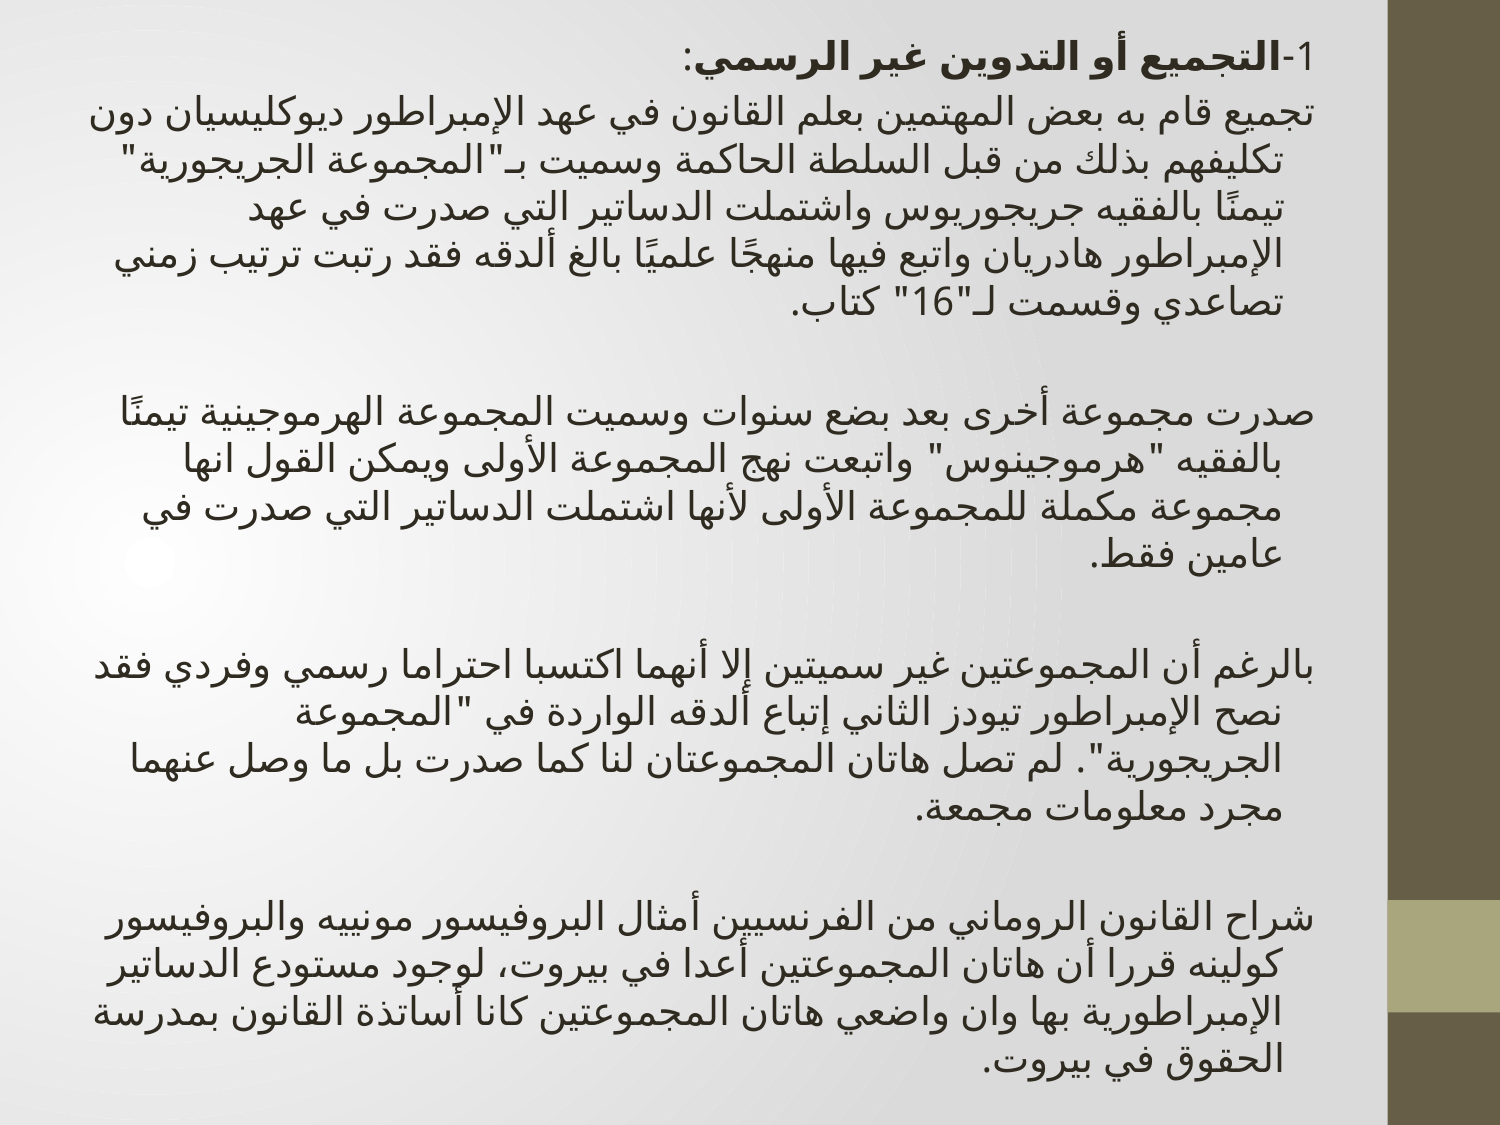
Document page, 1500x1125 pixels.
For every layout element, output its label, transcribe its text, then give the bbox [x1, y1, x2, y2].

list 1-التجميع أو التدوين غير الرسمي: تجميع قام به بعض المهتمين بعلم القانون في عهد الإمبراطور ديوكليسيان دون تكليفهم بذلك من قبل السلطة الحاكمة وسميت بـ"المجموعة الجريجورية" تيمنًا بالفقيه جريجوريوس واشتملت الدساتير التي صدرت في عهد الإمبراطور هادريان واتبع فيها منهجًا علميًا بالغ ألدقه فقد رتبت ترتيب زمني تصاعدي وقسمت لـ"16" كتاب. صدرت مجموعة أخرى بعد بضع سنوات وسميت المجموعة الهرموجينية تيمنًا بالفقيه "هرموجينوس" واتبعت نهج المجموعة الأولى ويمكن القول انها مجموعة مكملة للمجموعة الأولى لأنها اشتملت الدساتير التي صدرت في عامين فقط. بالرغم أن المجموعتين غير سميتين إلا أنهما اكتسبا احتراما رسمي وفردي فقد نصح الإمبراطور تيودز الثاني إتباع ألدقه الواردة في "المجموعة الجريجورية". لم تصل هاتان المجموعتان لنا كما صدرت بل ما وصل عنهما مجرد معلومات مجمعة. شراح القانون الروماني من الفرنسيين أمثال البروفيسور مونييه والبروفيسور كولينه قررا أن هاتان المجموعتين أعدا في بيروت، لوجود مستودع الدساتير الإمبراطورية بها وان واضعي هاتان المجموعتين كانا أساتذة القانون بمدرسة الحقوق في بيروت. [70, 23, 1349, 1090]
